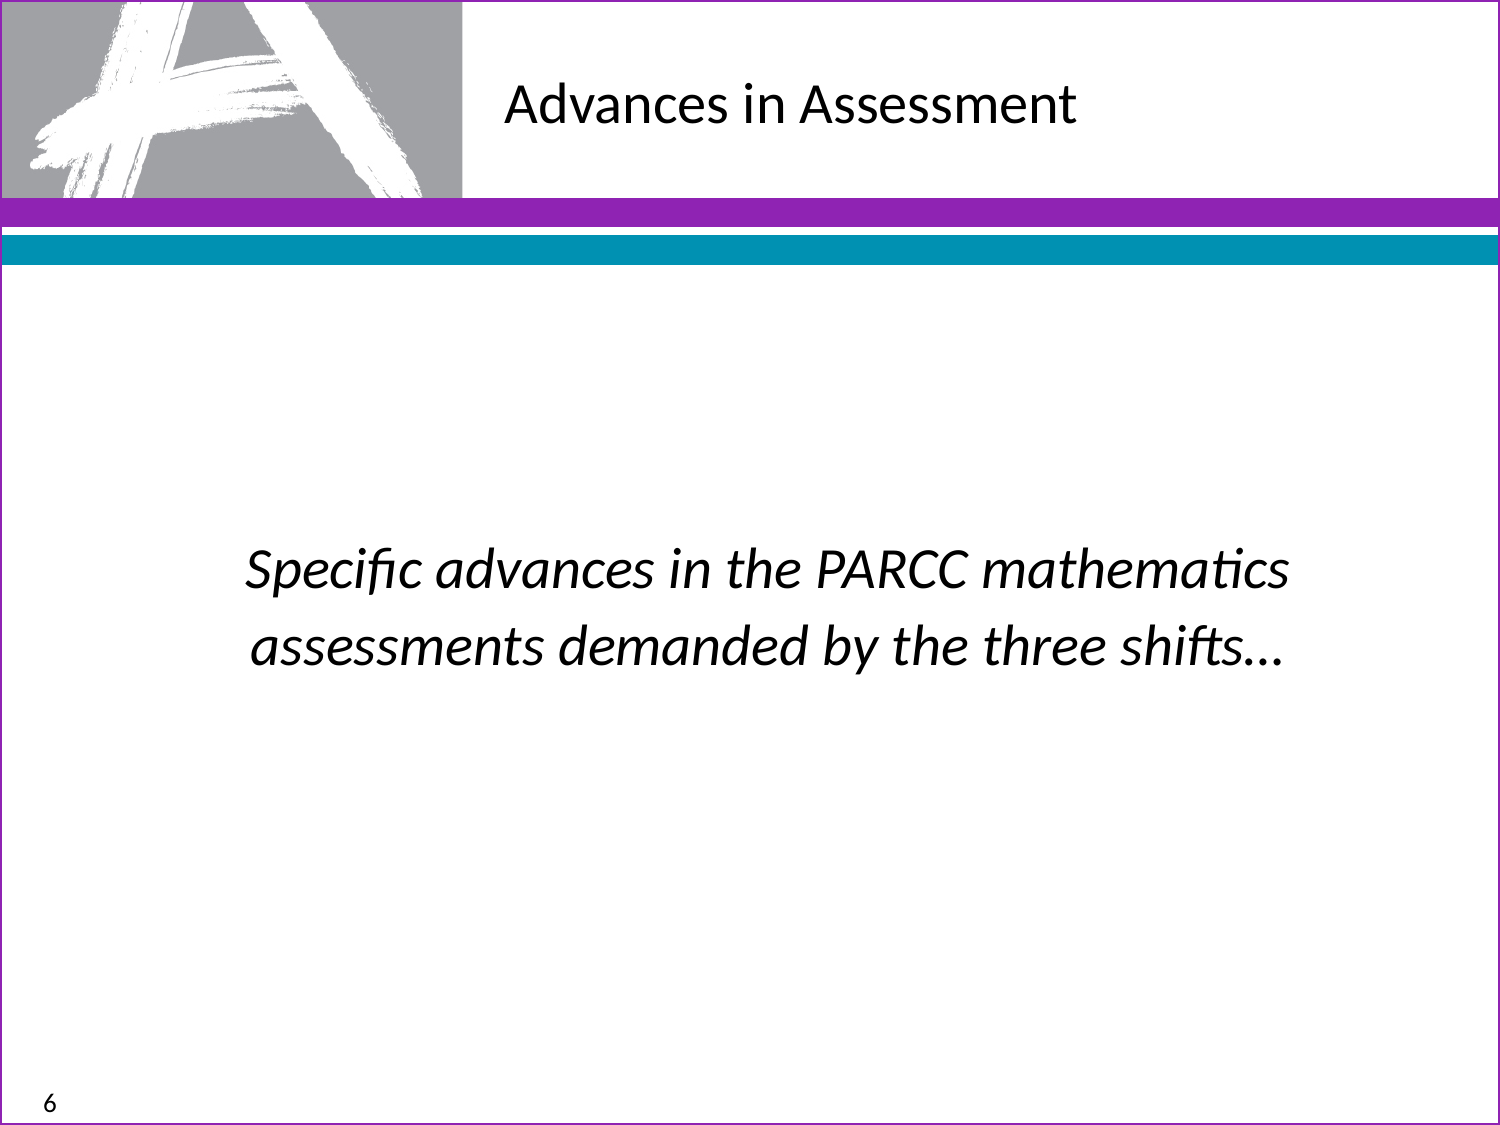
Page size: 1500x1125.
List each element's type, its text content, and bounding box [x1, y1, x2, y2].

slide_number 6 [0, 1077, 100, 1125]
list Specific advances in the PARCC mathematics assessments demanded by the three shifts… [75, 287, 1450, 913]
title Advances in Assessment [462, 0, 1500, 200]
picture [2, 2, 462, 198]
